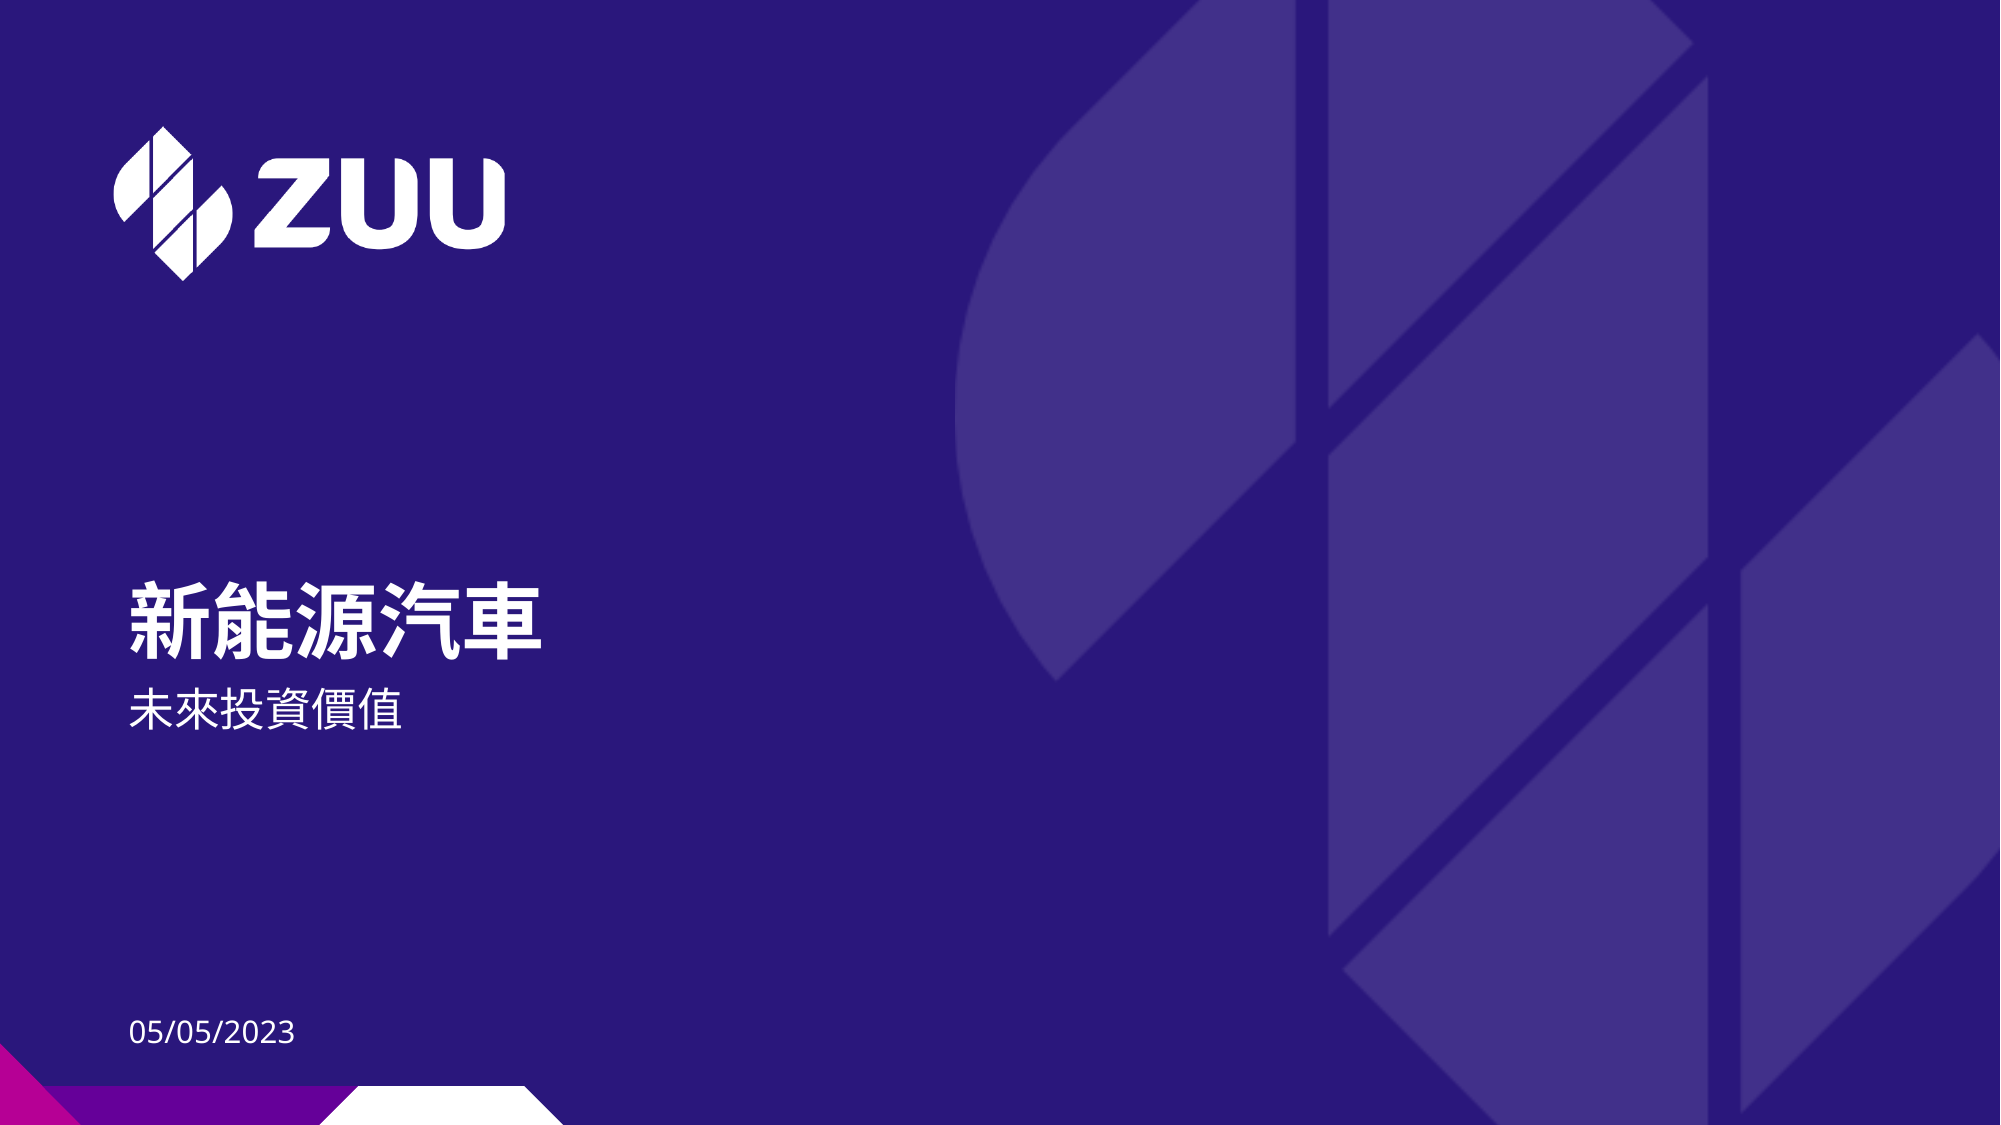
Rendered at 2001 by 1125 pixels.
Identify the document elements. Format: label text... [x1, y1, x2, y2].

list 05/05/2023 [113, 1001, 825, 1066]
title 新能源汽車 [113, 406, 1119, 679]
subtitle 未來投資價值 [113, 679, 1119, 813]
